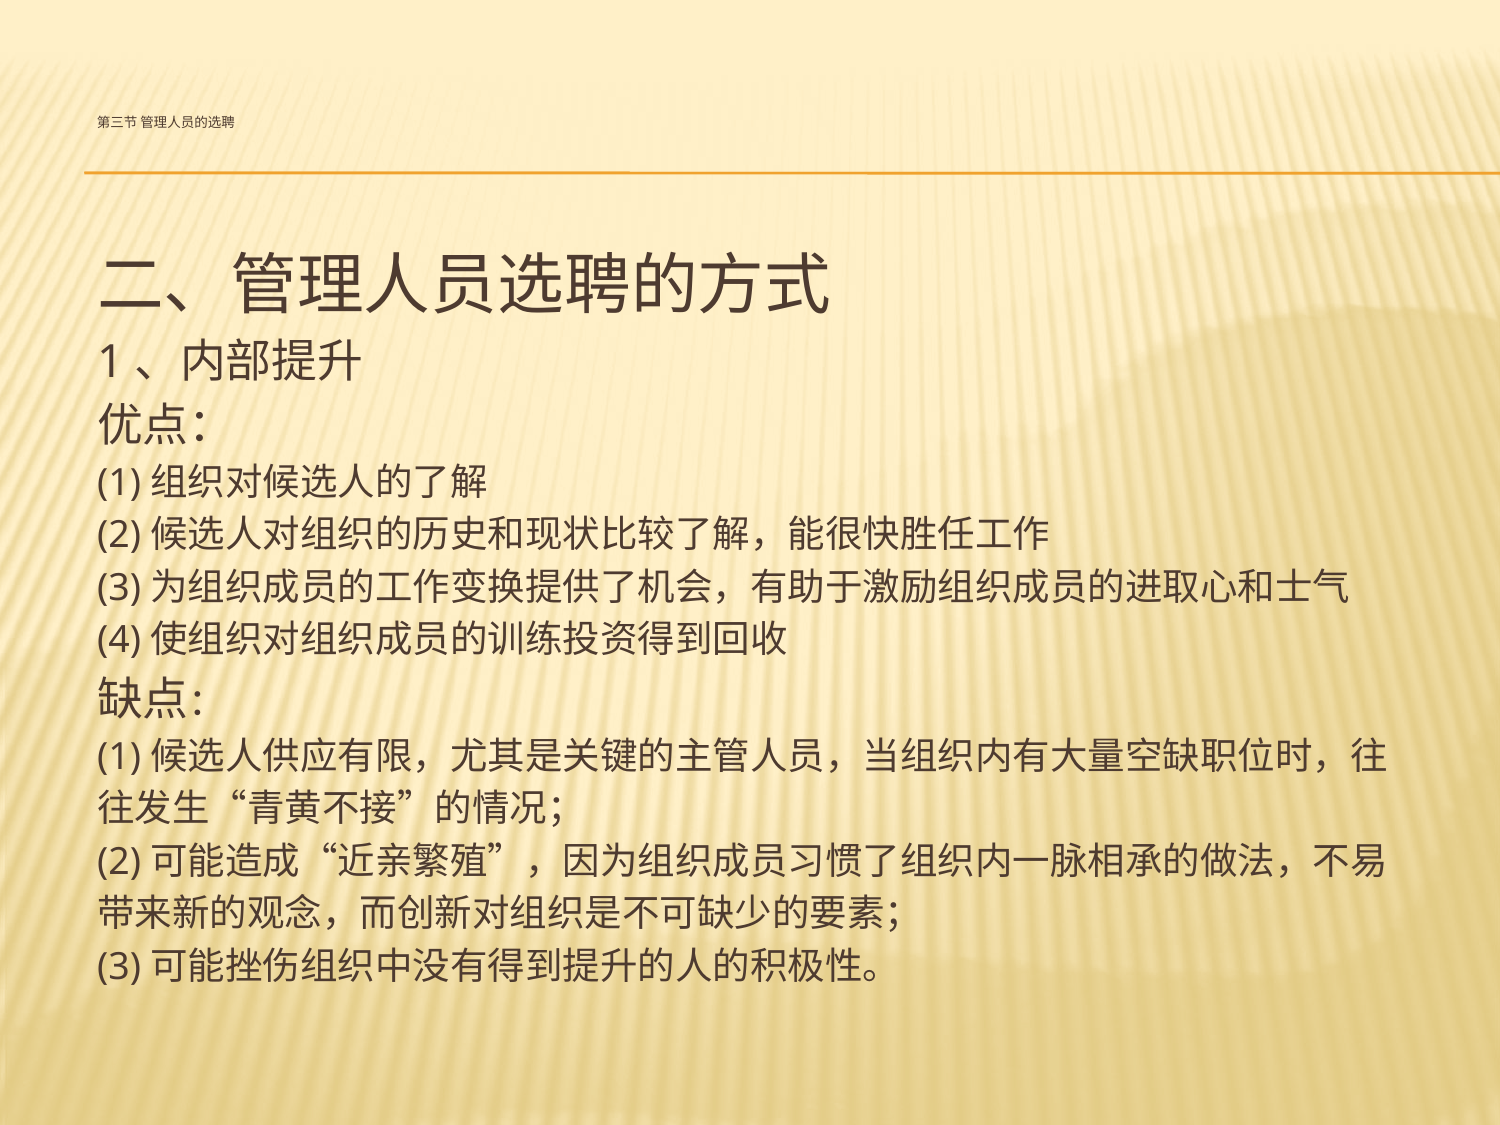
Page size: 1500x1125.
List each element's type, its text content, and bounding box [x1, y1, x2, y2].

title 第三节 管理人员的选聘 [82, 82, 1432, 155]
list 二、管理人员选聘的方式 1、内部提升 优点： (1)组织对候选人的了解 (2)候选人对组织的历史和现状比较了解，能很快胜任工作 (3)为组织成员的工作变换提供了机会，有助于激励组织成员的进取心和士气 (4)使组织对组织成员的训练投资得到回收 缺点： (1)候选人供应有限，尤其是关键的主管人员，当组织内有大量空缺职位时，往 往发生“青黄不接”的情况； (2)可能造成“近亲繁殖”，因为组织成员习惯了组织内一脉相承的做法，不易 带来新的观念，而创新对组织是不可缺少的要素； (3)可能挫伤组织中没有得到提升的人的积极性。 [81, 234, 1426, 1044]
